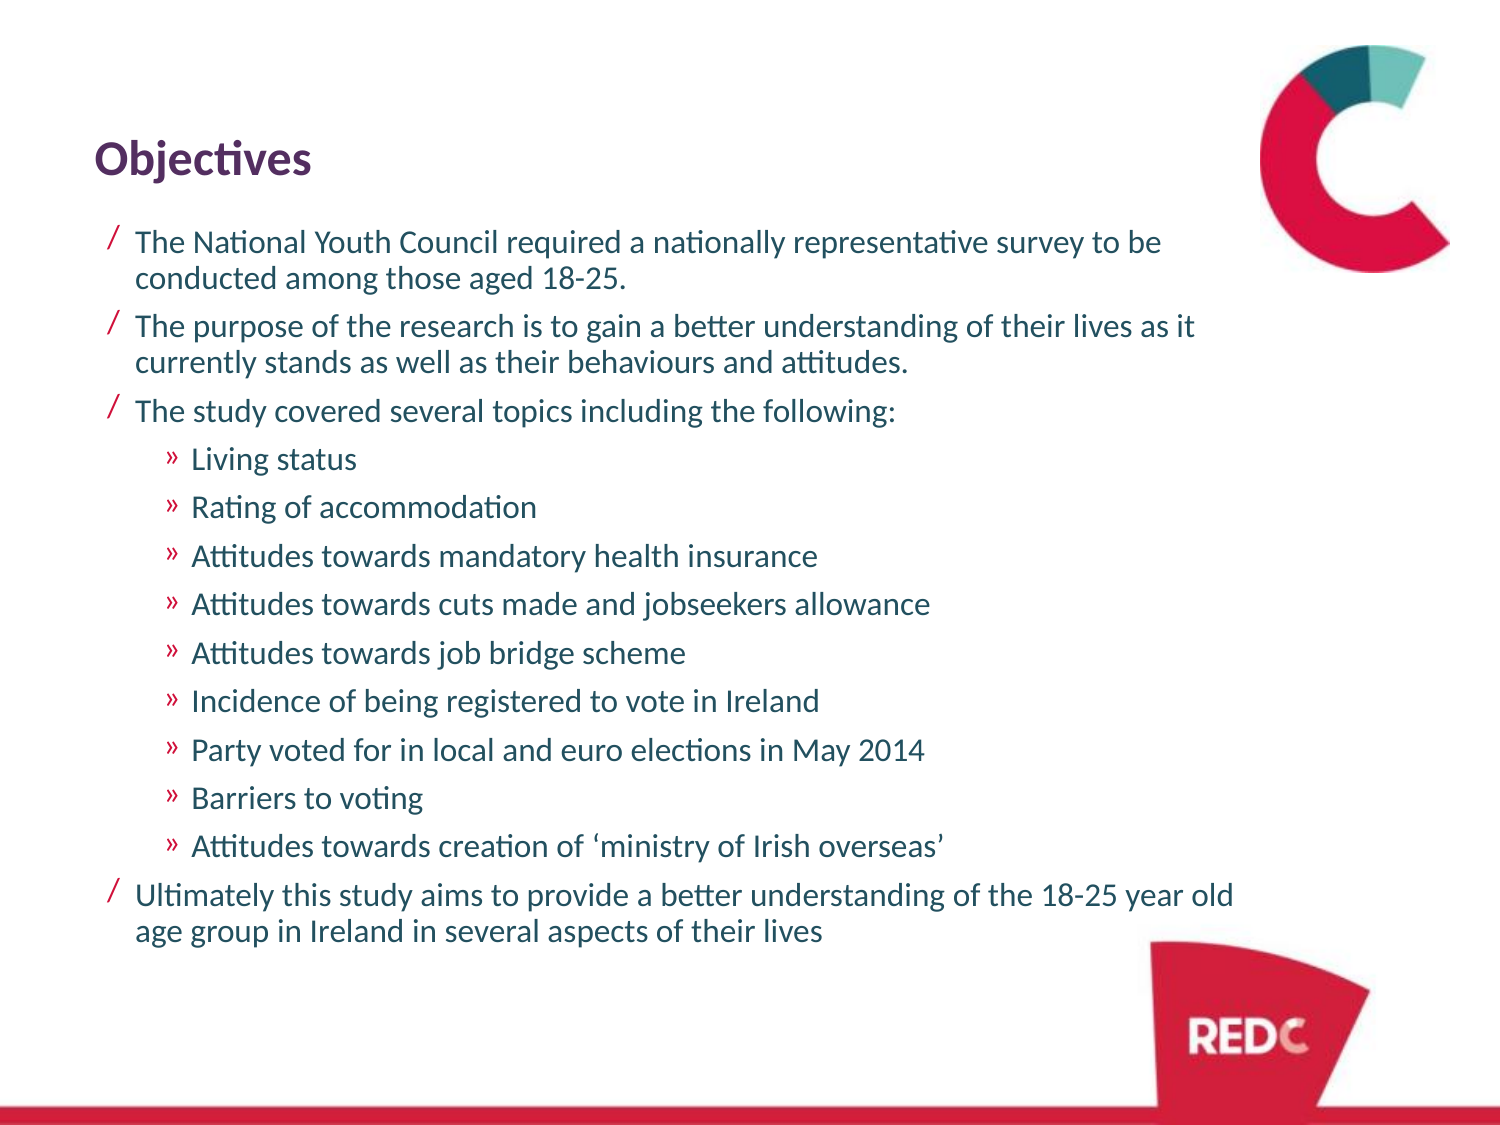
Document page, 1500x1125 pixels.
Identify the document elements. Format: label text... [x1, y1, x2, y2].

picture [0, 0, 1500, 1125]
title Objectives [94, 132, 326, 187]
list The National Youth Council required a nationally representative survey to be conducted among those aged 18-25. The purpose of the research is to gain a better understanding of their lives as it currently stands as well as their behaviours and attitudes. The study covered several topics including the following: Living status Rating of accommodation Attitudes towards mandatory health insurance Attitudes towards cuts made and jobseekers allowance Attitudes towards job bridge scheme Incidence of being registered to vote in Ireland Party voted for in local and euro elections in May 2014 Barriers to voting Attitudes towards creation of ‘ministry of Irish overseas’ Ultimately this study aims to provide a better understanding of the 18-25 year old age group in Ireland in several aspects of their lives [107, 224, 1265, 958]
